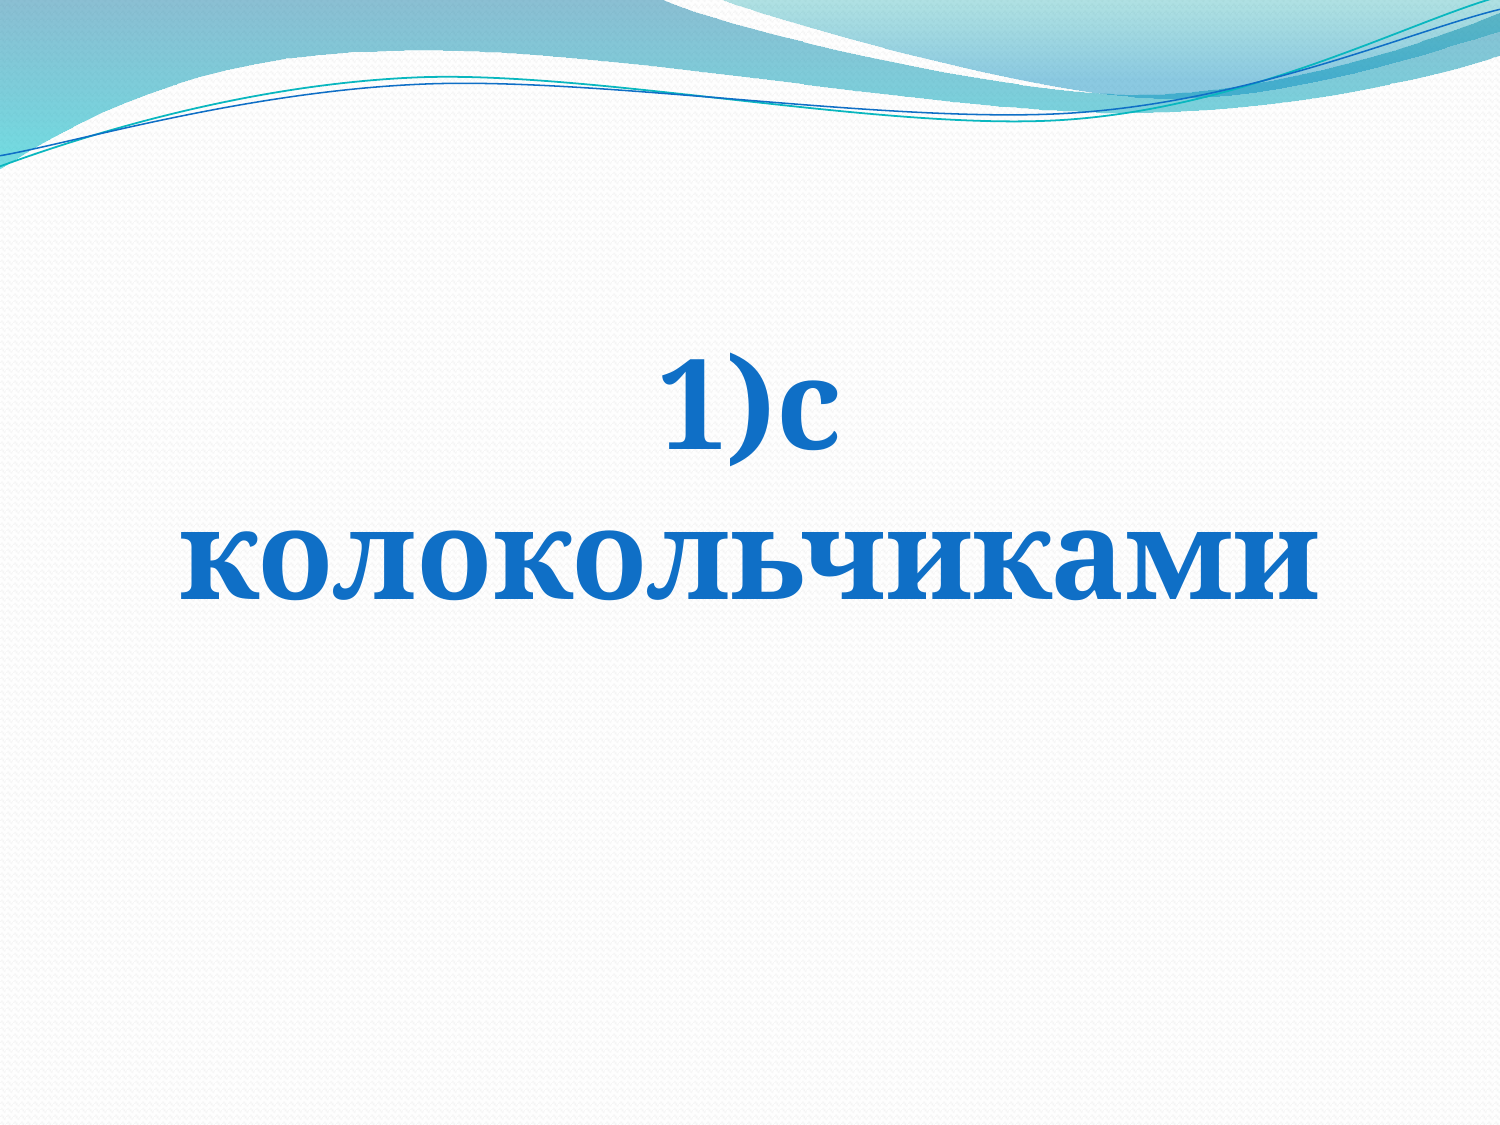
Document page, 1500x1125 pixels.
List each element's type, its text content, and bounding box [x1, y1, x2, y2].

list 1)с колокольчиками [75, 317, 1425, 1038]
